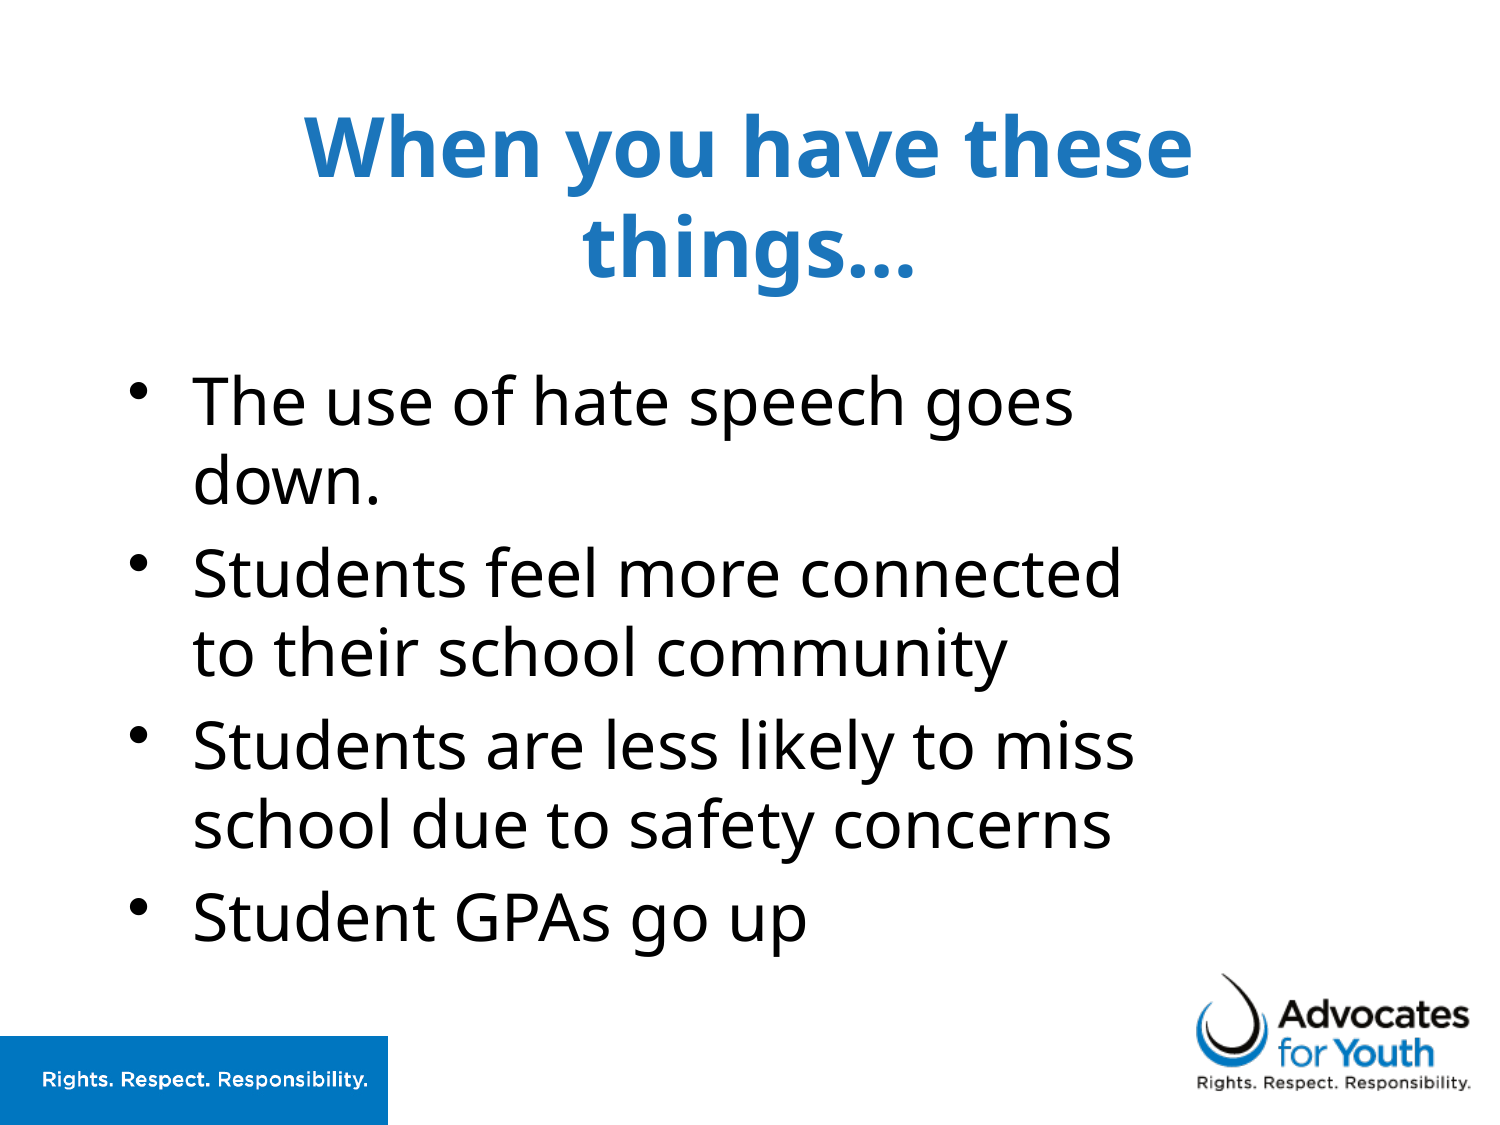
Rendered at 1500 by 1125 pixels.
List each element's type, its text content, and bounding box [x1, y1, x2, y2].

title When you have these things… [112, 99, 1388, 288]
picture [0, 1036, 388, 1125]
list The use of hate speech goes down. Students feel more connected to their school community Students are less likely to miss school due to safety concerns Student GPAs go up [112, 351, 1388, 968]
picture [1170, 943, 1496, 1119]
